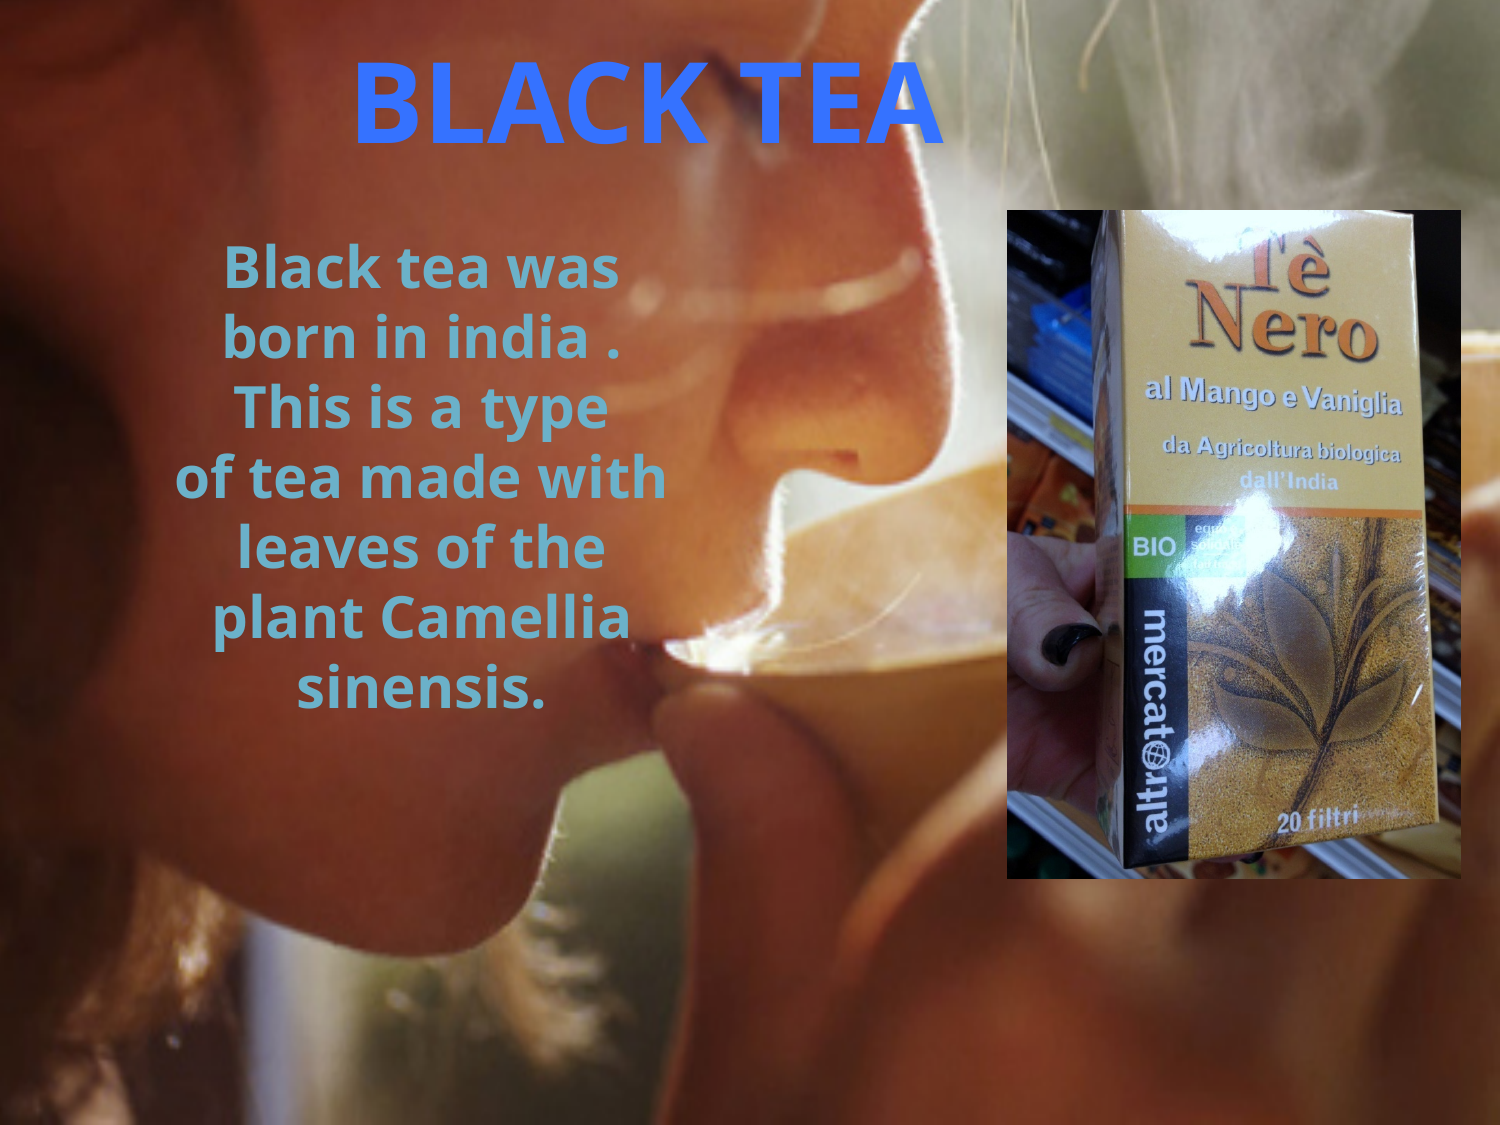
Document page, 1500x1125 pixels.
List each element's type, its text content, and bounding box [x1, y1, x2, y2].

picture [0, 0, 1500, 1125]
text_box Black tea was born in india . This is a type of tea made ​​with leaves of the plant Camellia sinensis. [128, 222, 715, 798]
text_box BLACK TEA [250, 23, 1043, 174]
